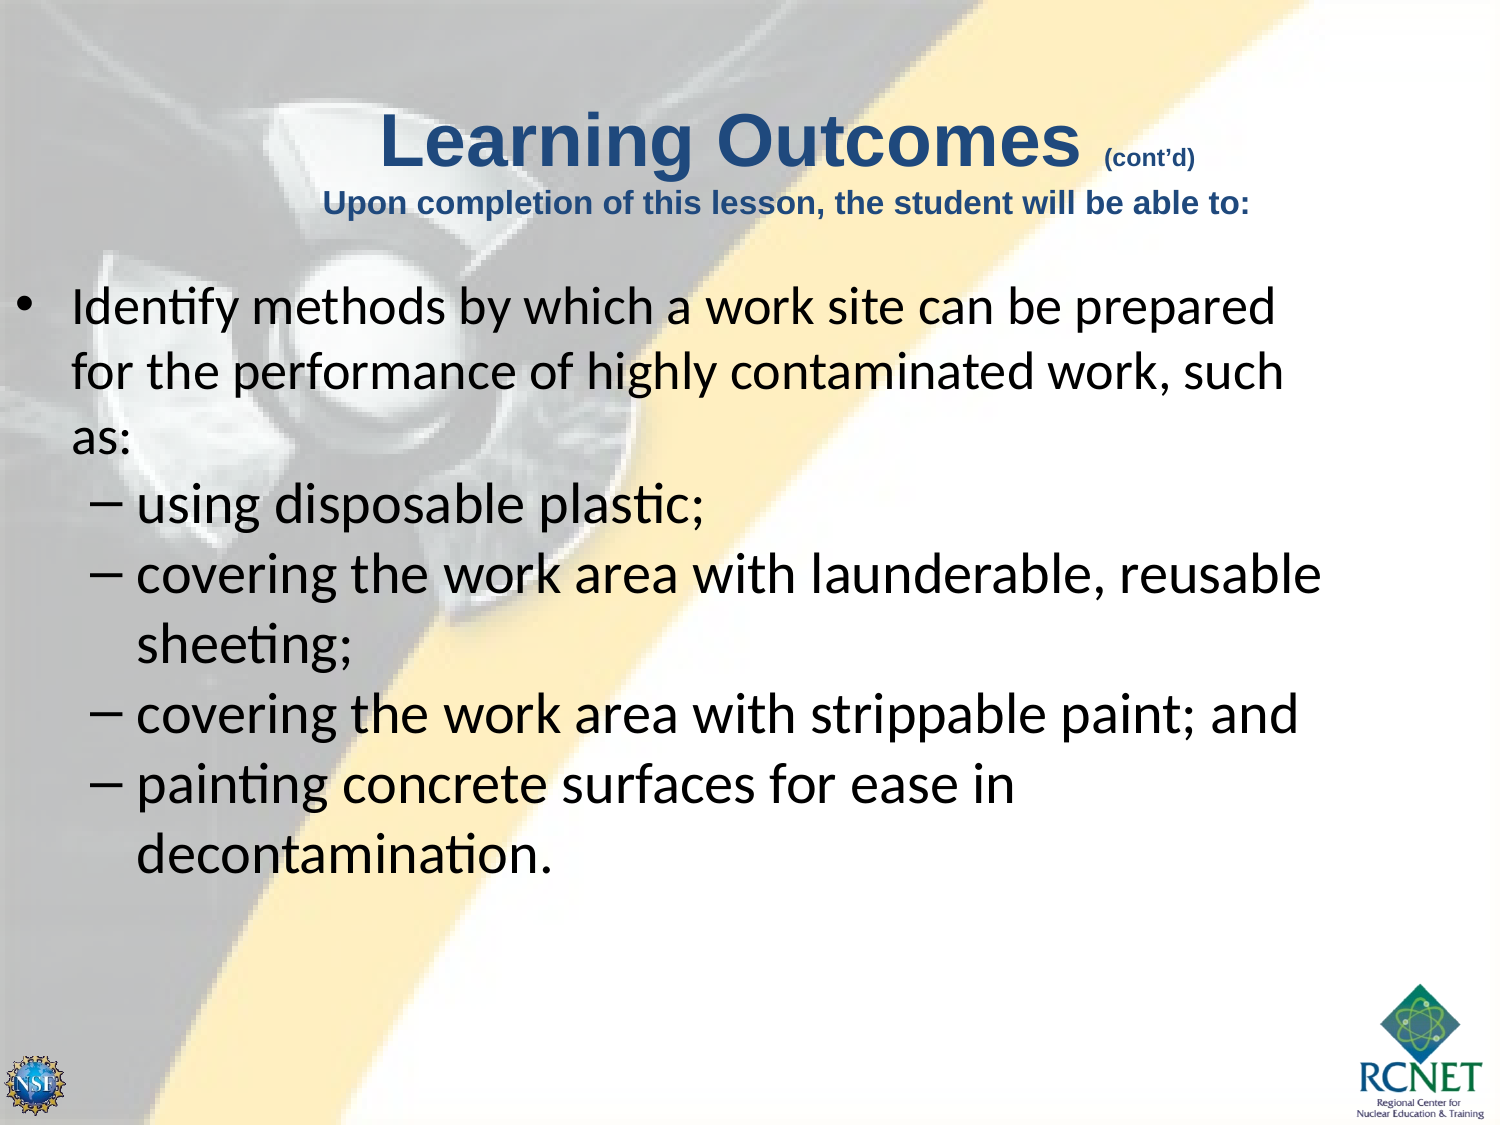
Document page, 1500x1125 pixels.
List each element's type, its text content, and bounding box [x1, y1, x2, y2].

picture [1332, 977, 1500, 1125]
text_box Learning Outcomes (cont’d) Upon completion of this lesson, the student will be able to: [200, 62, 1375, 250]
picture [0, 1056, 75, 1116]
list Identify methods by which a work site can be prepared for the performance of highly contaminated work, such as: using disposable plastic; covering the work area with launderable, reusable sheeting; covering the work area with strippable paint; and painting concrete surfaces for ease in decontamination. [0, 262, 1350, 1000]
